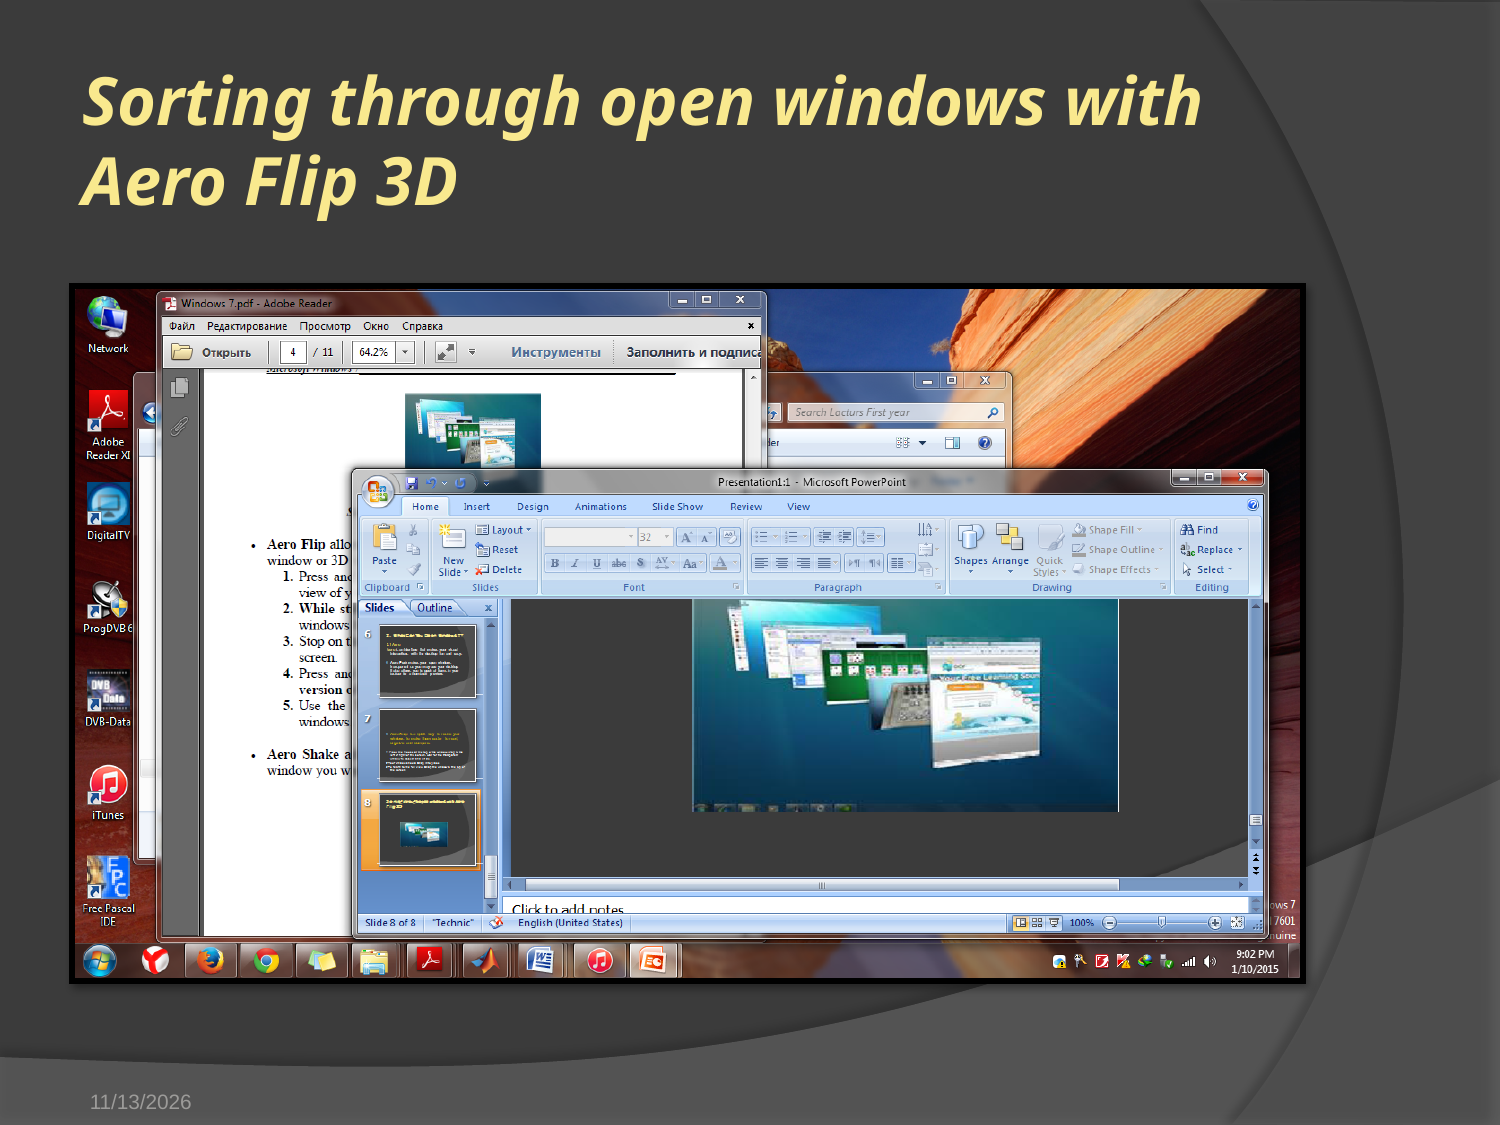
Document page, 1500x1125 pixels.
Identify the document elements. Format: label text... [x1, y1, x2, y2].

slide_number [75, 1053, 425, 1114]
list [74, 289, 1301, 979]
title Sorting through open windows with Aero Flip 3D [75, 45, 1300, 233]
